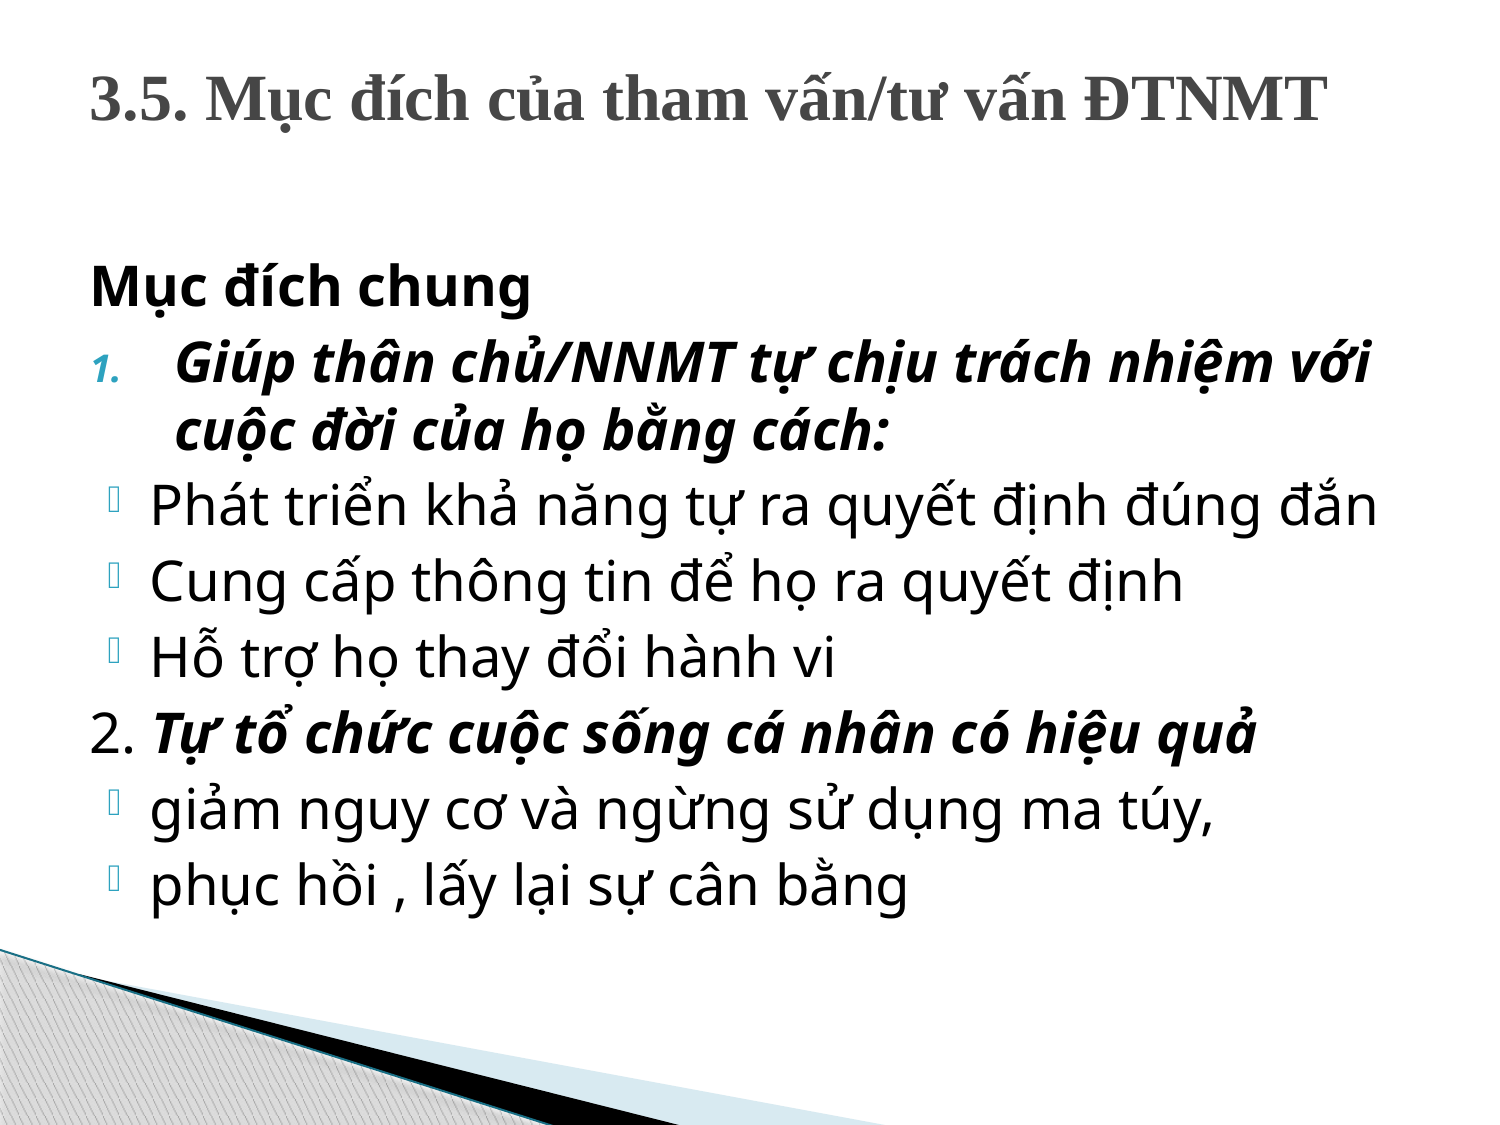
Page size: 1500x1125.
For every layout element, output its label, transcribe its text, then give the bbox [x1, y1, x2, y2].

list Mục đích chung Giúp thân chủ/NNMT tự chịu trách nhiệm với cuộc đời của họ bằng cách: Phát triển khả năng tự ra quyết định đúng đắn Cung cấp thông tin để họ ra quyết định Hỗ trợ họ thay đổi hành vi 2. Tự tổ chức cuộc sống cá nhân có hiệu quả giảm nguy cơ và ngừng sử dụng ma túy, phục hồi , lấy lại sự cân bằng [75, 243, 1425, 986]
title 3.5. Mục đích của tham vấn/tư vấn ĐTNMT [75, 45, 1425, 233]
